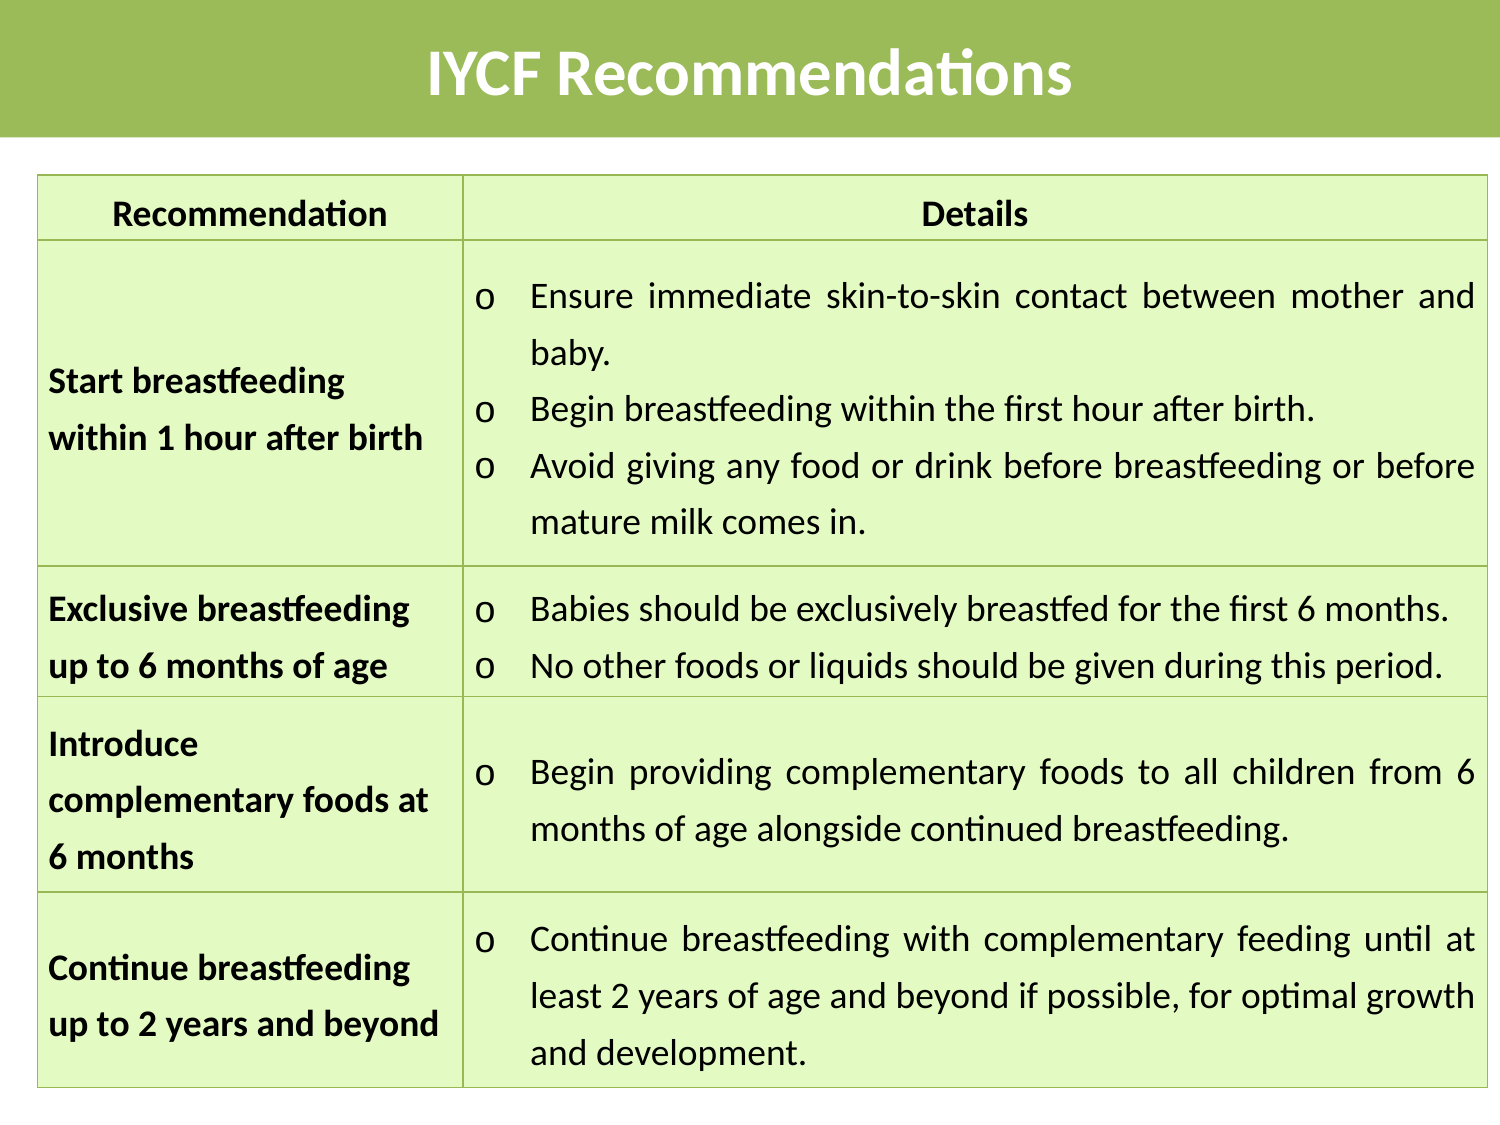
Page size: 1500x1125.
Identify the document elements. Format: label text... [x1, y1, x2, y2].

table_cell Babies should be exclusively breastfed for the first 6 months. No other foods or liquids should be given during this period. [464, 567, 1487, 696]
table_cell Continue breastfeeding up to 2 years and beyond [38, 893, 462, 1087]
table_cell Introduce complementary foods at 6 months [38, 697, 462, 891]
table_header Recommendation [38, 176, 462, 239]
table_cell Ensure immediate skin-to-skin contact between mother and baby. Begin breastfeeding within the first hour after birth. Avoid giving any food or drink before breastfeeding or before mature milk comes in. [464, 241, 1487, 565]
table_cell Begin providing complementary foods to all children from 6 months of age alongside continued breastfeeding. [464, 697, 1487, 891]
table_cell Start breastfeeding within 1 hour after birth [38, 241, 462, 565]
table_cell Exclusive breastfeeding up to 6 months of age [38, 567, 462, 696]
text_box IYCF Recommendations [0, 0, 1500, 138]
table_cell Continue breastfeeding with complementary feeding until at least 2 years of age and beyond if possible, for optimal growth and development. [464, 893, 1487, 1087]
table_header Details [464, 176, 1487, 239]
